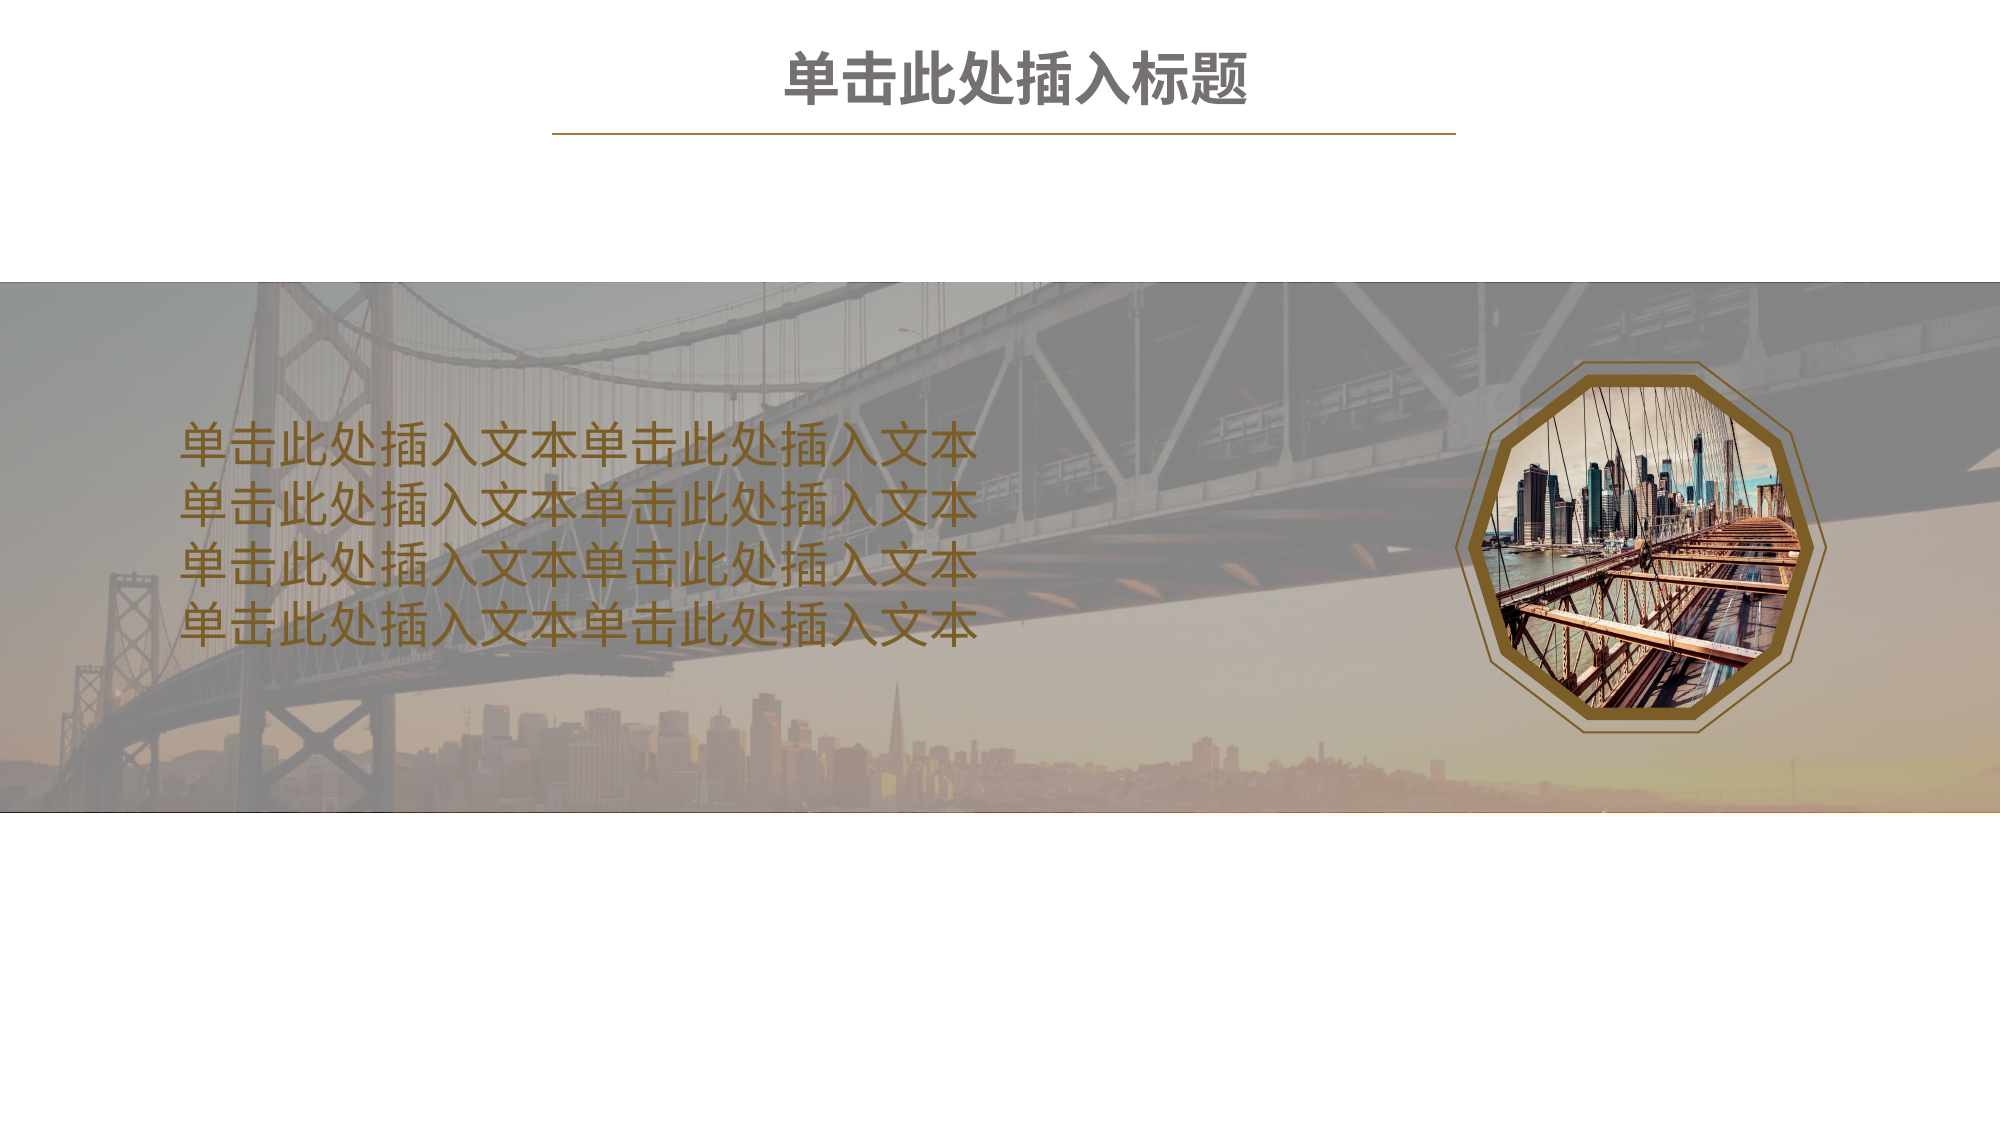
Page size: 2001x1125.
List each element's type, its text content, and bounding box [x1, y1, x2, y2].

text_box 单击此处插入标题 [767, 34, 1264, 120]
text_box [1455, 362, 1827, 733]
picture [0, 282, 2000, 813]
